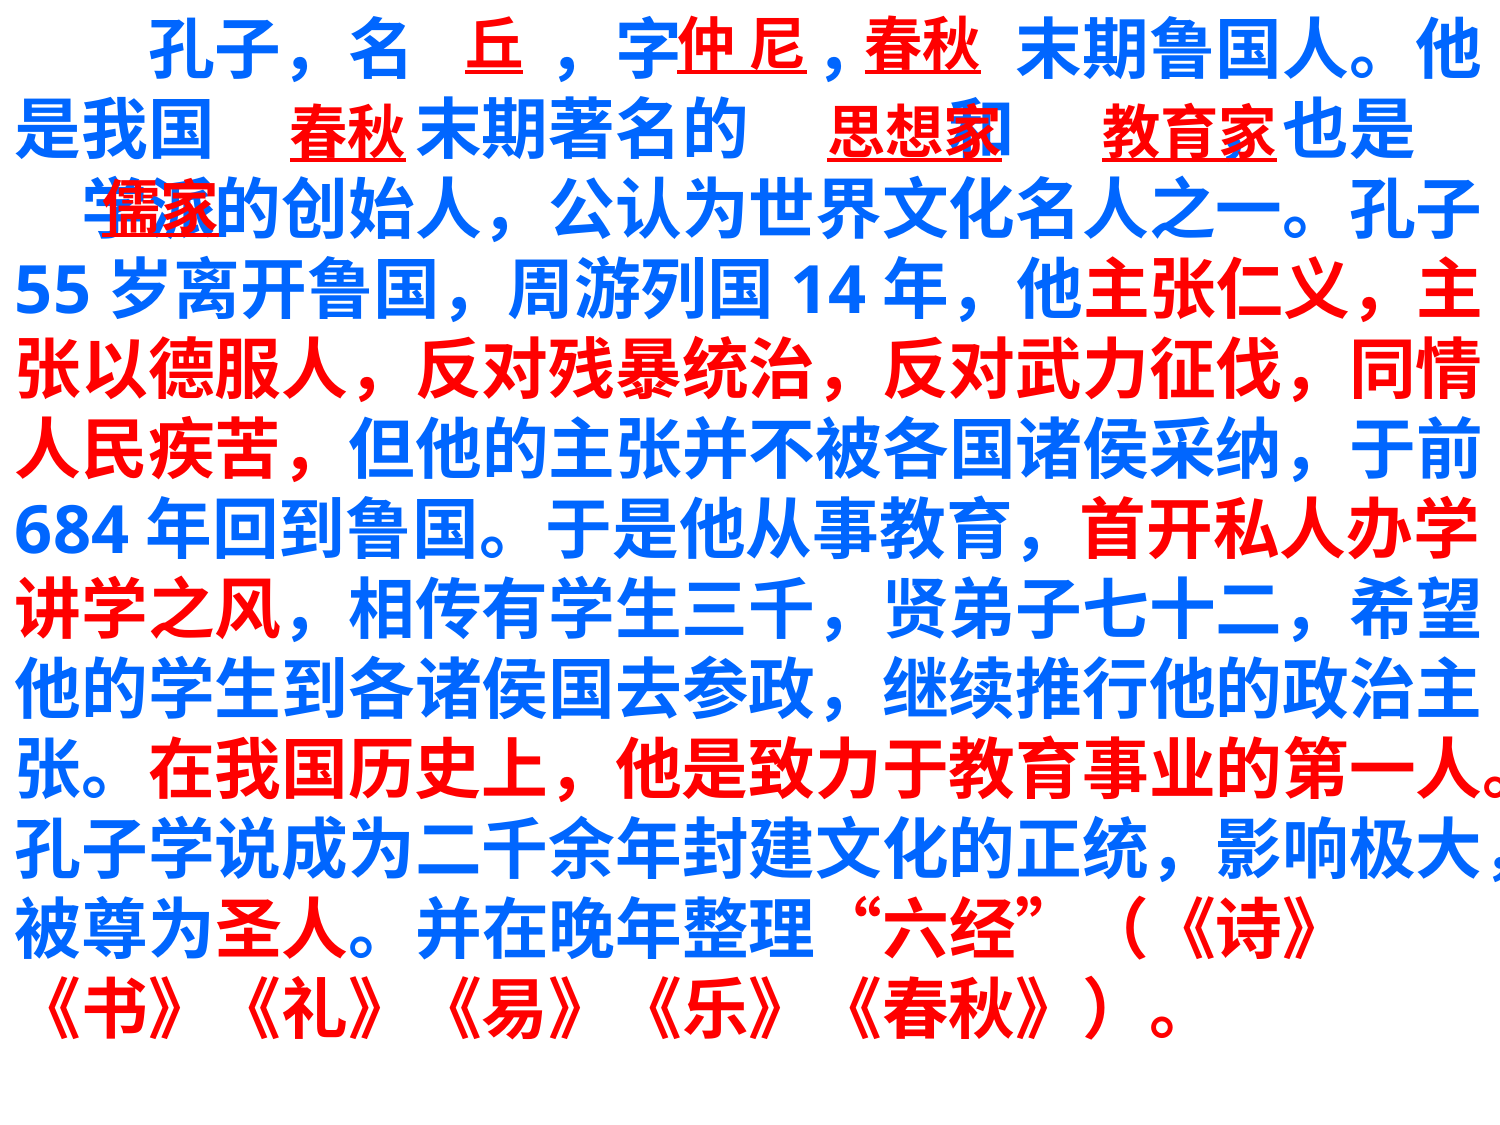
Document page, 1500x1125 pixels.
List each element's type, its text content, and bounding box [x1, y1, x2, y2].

text_box 思想家 [812, 87, 1019, 173]
text_box 春秋 [275, 87, 463, 173]
text_box 丘 [450, 0, 539, 85]
text_box 教育家 [1087, 87, 1325, 173]
text_box 春秋 [849, 0, 1013, 85]
text_box 孔子，名 ，字 ， 末期鲁国人。他是我国 末期著名的 和 ，也是 学派的创始人，公认为世界文化名人之一。孔子55岁离开鲁国，周游列国14年，他主张仁义，主张以德服人，反对残暴统治，反对武力征伐，同情人民疾苦，但他的主张并不被各国诸侯采纳，于前684年回到鲁国。于是他从事教育，首开私人办学讲学之风，相传有学生三千，贤弟子七十二，希望他的学生到各诸侯国去参政，继续推行他的政治主张。在我国历史上，他是致力于教育事业的第一人。孔子学说成为二千余年封建文化的正统，影响极大，被尊为圣人。并在晚年整理“六经”（《诗》《书》《礼》《易》《乐》《春秋》）。 [0, 0, 1500, 1055]
text_box 儒家 [87, 162, 325, 248]
text_box 仲 尼 [662, 0, 838, 85]
